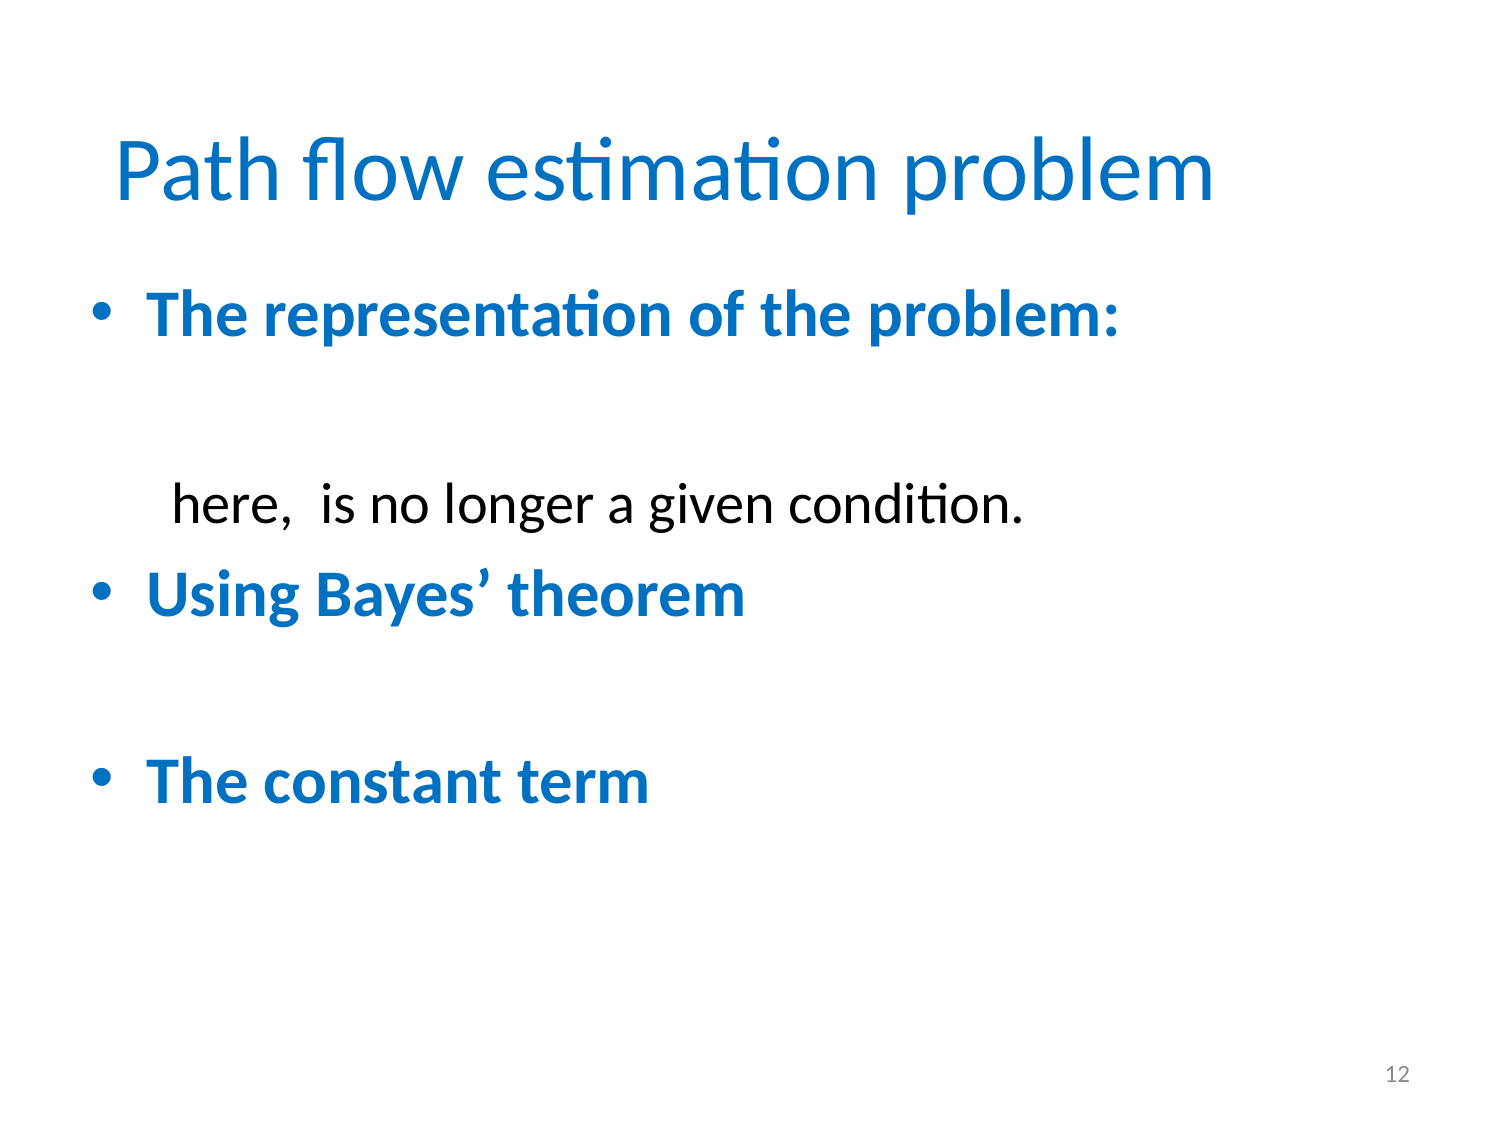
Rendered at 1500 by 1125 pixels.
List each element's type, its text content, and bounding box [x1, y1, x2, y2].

text_box Path flow estimation problem [99, 70, 1450, 258]
slide_number 12 [1074, 1042, 1425, 1103]
